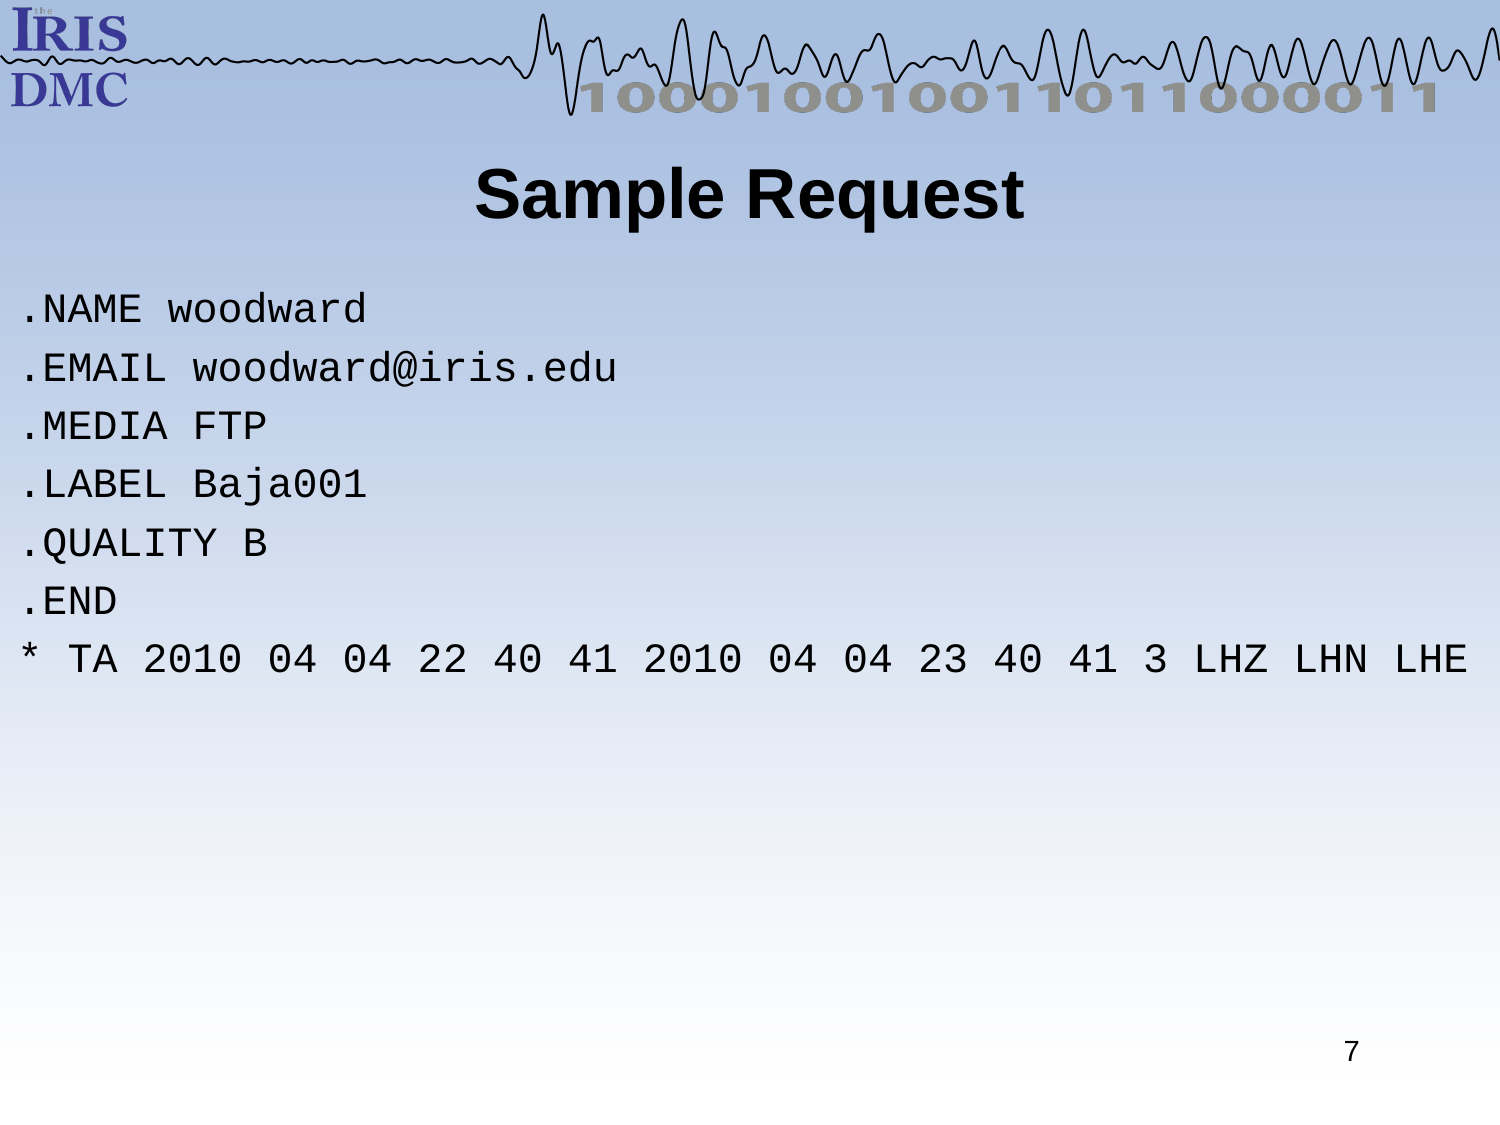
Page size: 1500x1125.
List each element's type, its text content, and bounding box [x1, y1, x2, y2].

list .NAME woodward .EMAIL woodward@iris.edu .MEDIA FTP .LABEL Baja001 .QUALITY B .END * TA 2010 04 04 22 40 41 2010 04 04 23 40 41 3 LHZ LHN LHE [2, 273, 1498, 988]
slide_number 7 [1062, 1024, 1376, 1101]
picture [0, 253, 1500, 1125]
picture [0, 0, 1500, 127]
title Sample Request [0, 127, 1500, 253]
